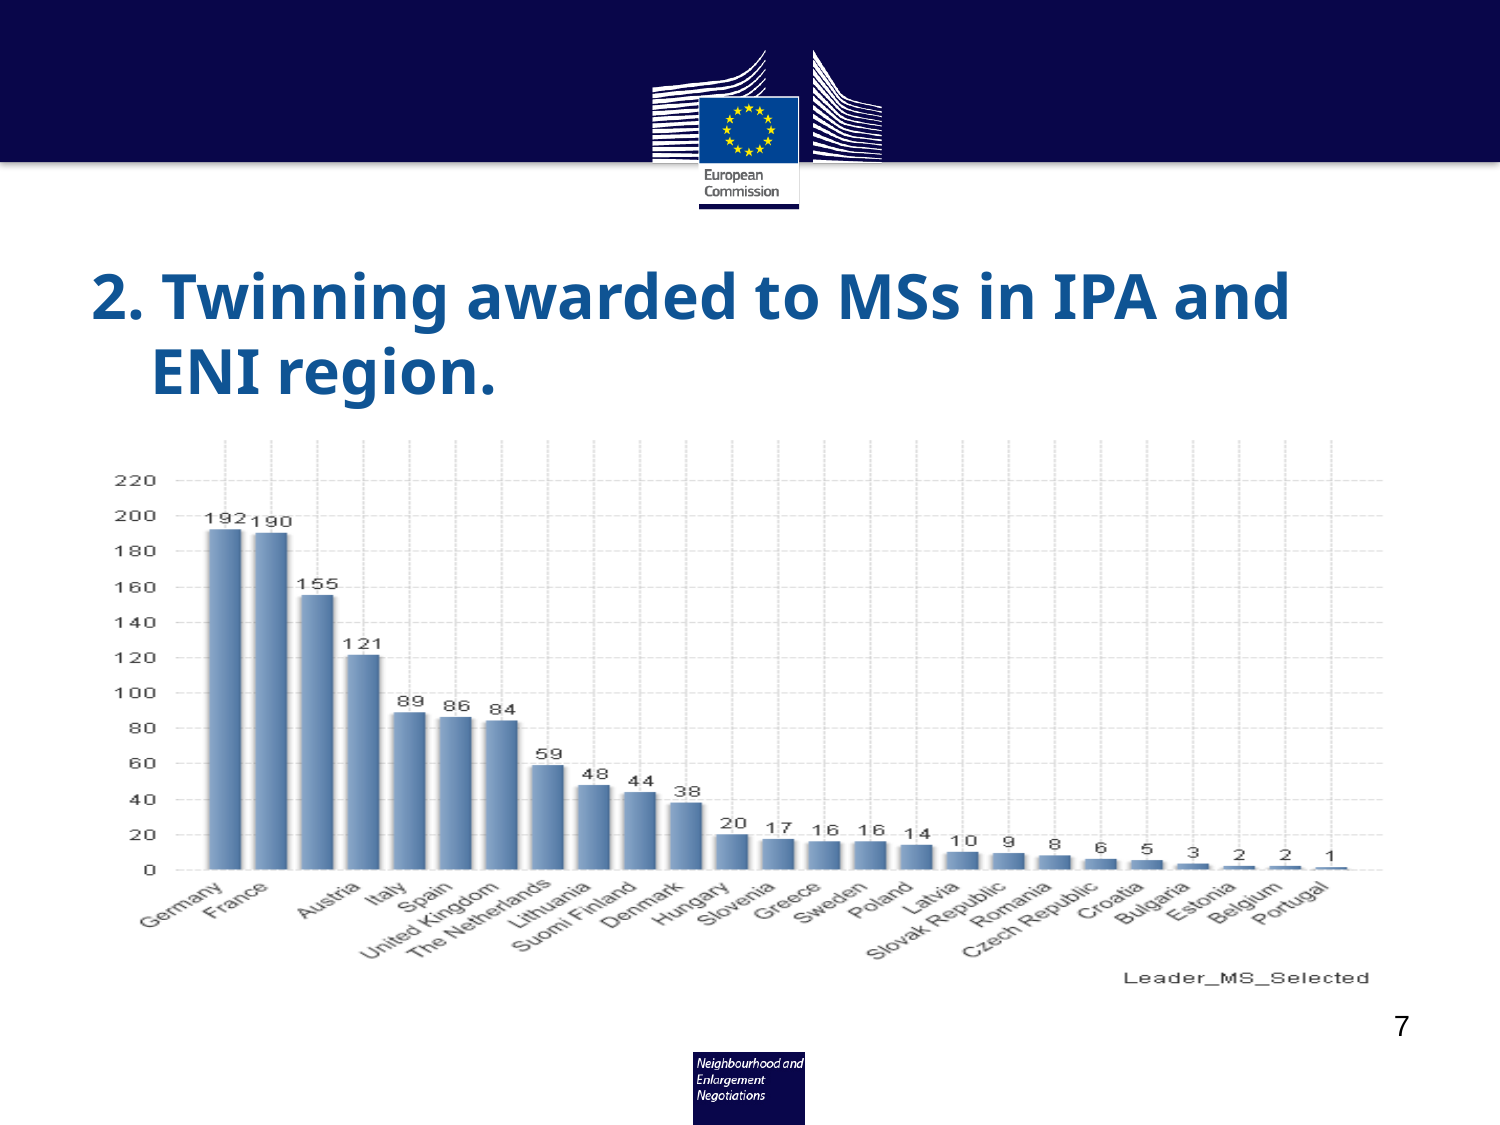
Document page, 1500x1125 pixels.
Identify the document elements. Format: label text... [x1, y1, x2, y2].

picture [615, 50, 882, 255]
title 2. Twinning awarded to MSs in IPA and ENI region. [76, 255, 1428, 410]
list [76, 432, 1400, 988]
picture [693, 1052, 805, 1125]
slide_number 7 [1074, 999, 1426, 1078]
